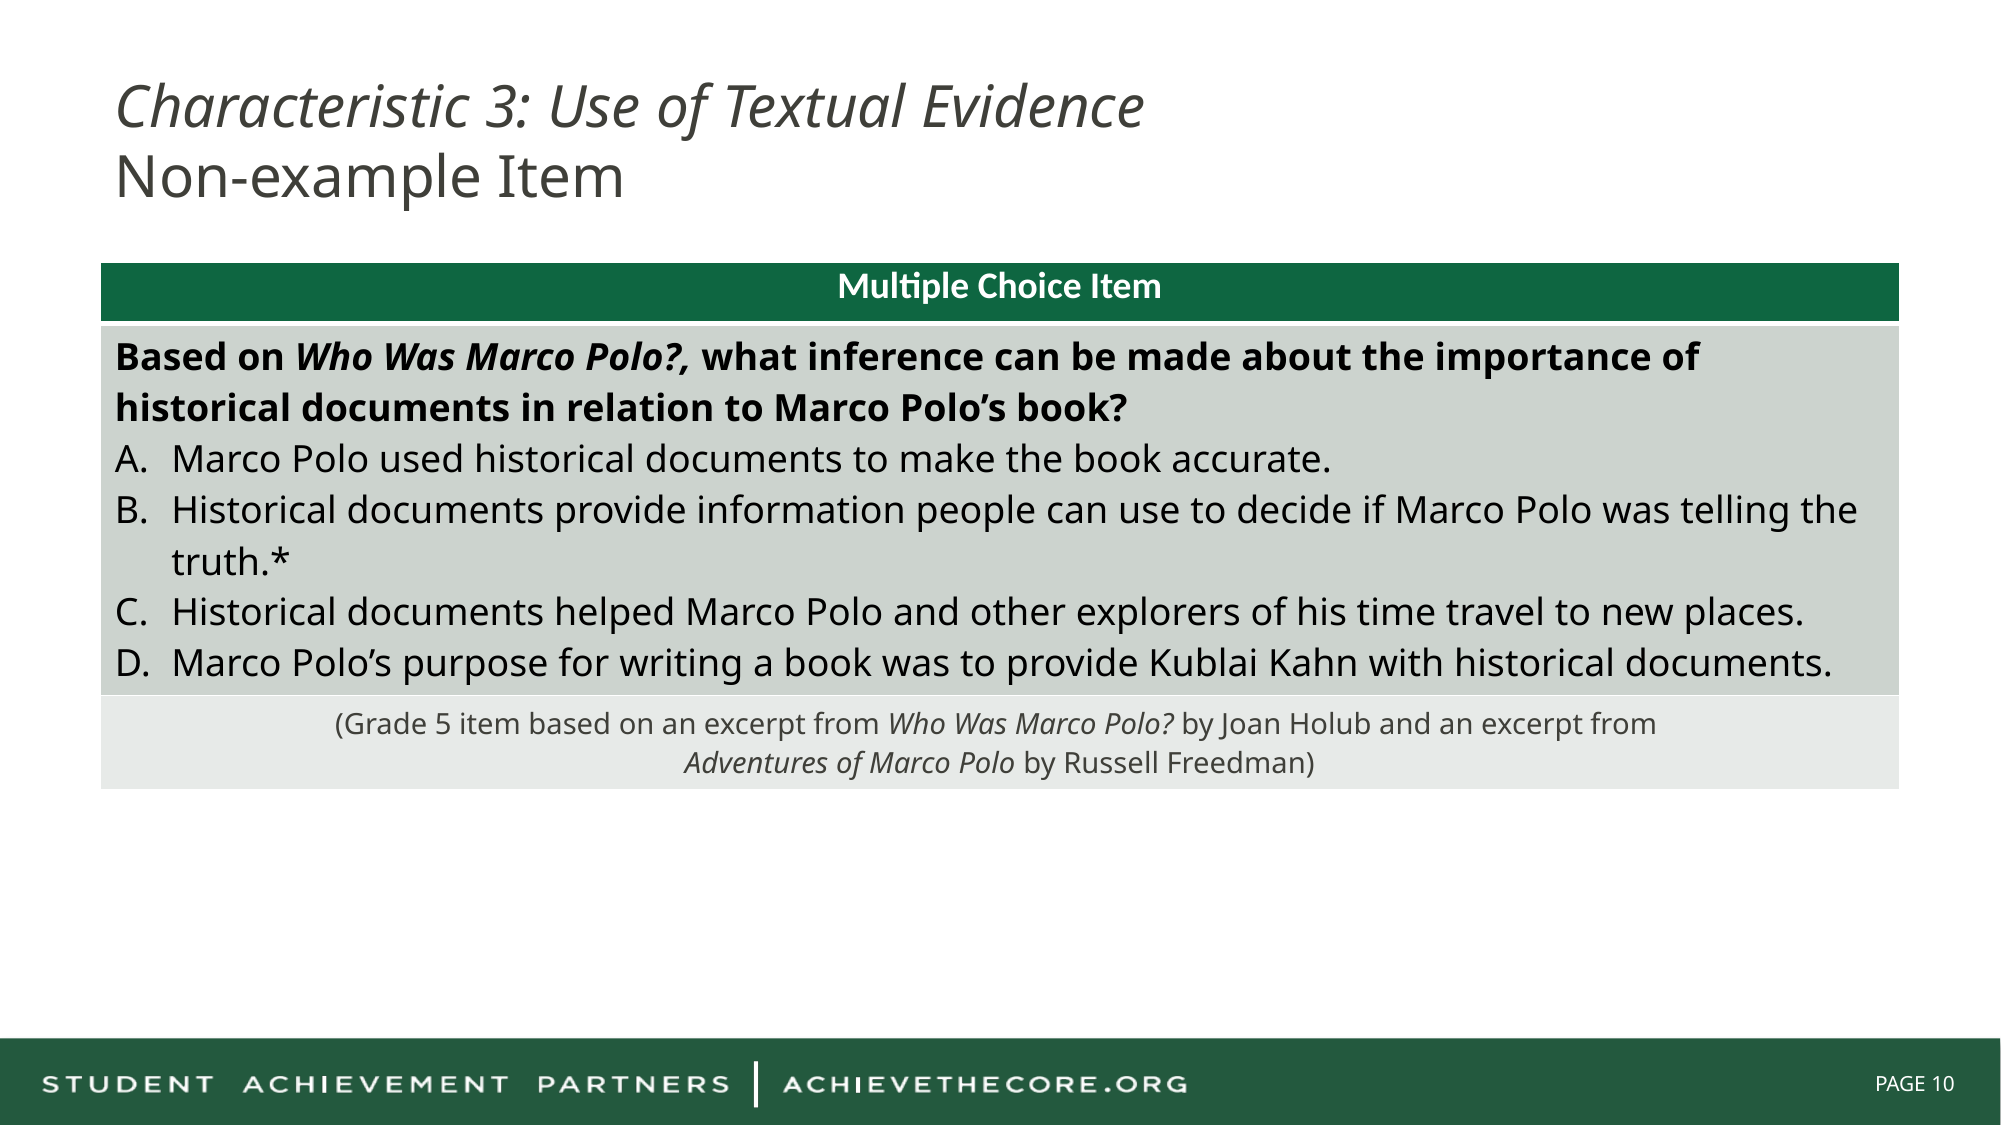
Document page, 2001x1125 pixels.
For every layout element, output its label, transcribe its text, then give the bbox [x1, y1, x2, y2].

table_cell Based on Who Was Marco Polo?, what inference can be made about the importance of historical documents in relation to Marco Polo’s book? Marco Polo used historical documents to make the book accurate. Historical documents provide information people can use to decide if Marco Polo was telling the truth.* Historical documents helped Marco Polo and other explorers of his time travel to new places. Marco Polo’s purpose for writing a book was to provide Kublai Kahn with historical documents. [101, 326, 1899, 695]
table_cell (Grade 5 item based on an excerpt from Who Was Marco Polo? by Joan Holub and an excerpt from Adventures of Marco Polo by Russell Freedman) [101, 696, 1899, 789]
title Characteristic 3: Use of Textual Evidence Non-example Item [99, 45, 1900, 233]
table_header Multiple Choice Item [101, 263, 1899, 321]
